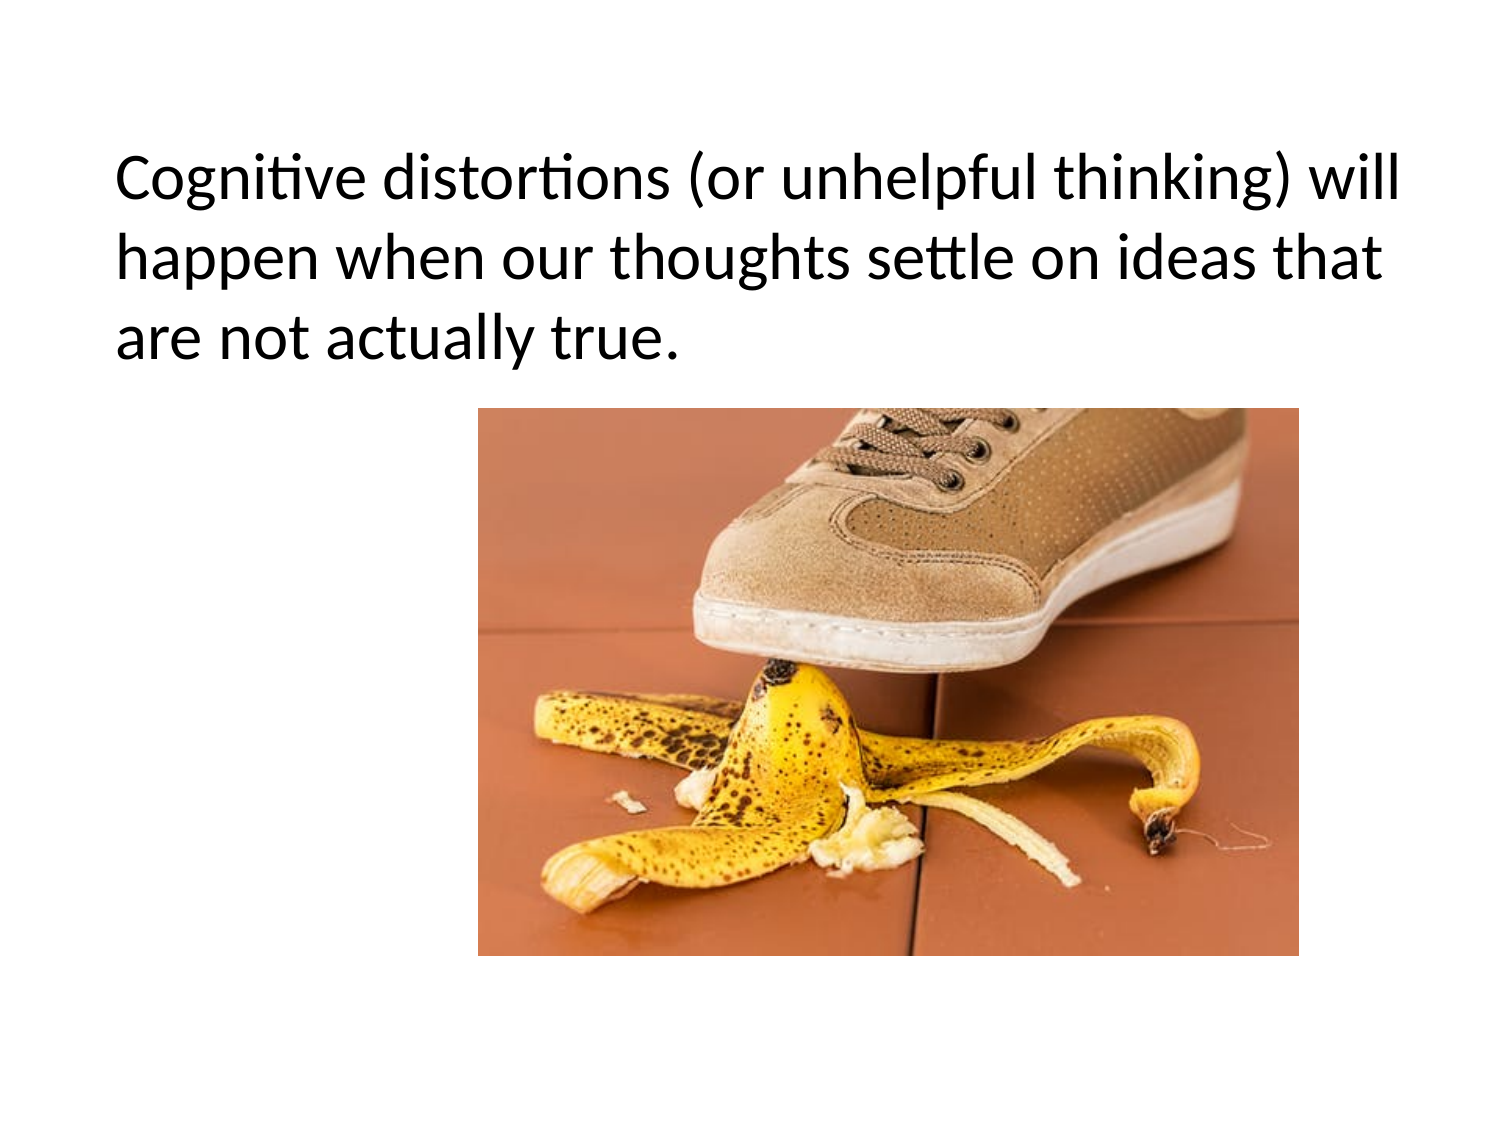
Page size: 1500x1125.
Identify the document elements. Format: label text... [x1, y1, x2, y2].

list Cognitive distortions (or unhelpful thinking) will happen when our thoughts settle on ideas that are not actually true. [100, 125, 1451, 868]
picture [478, 408, 1299, 956]
